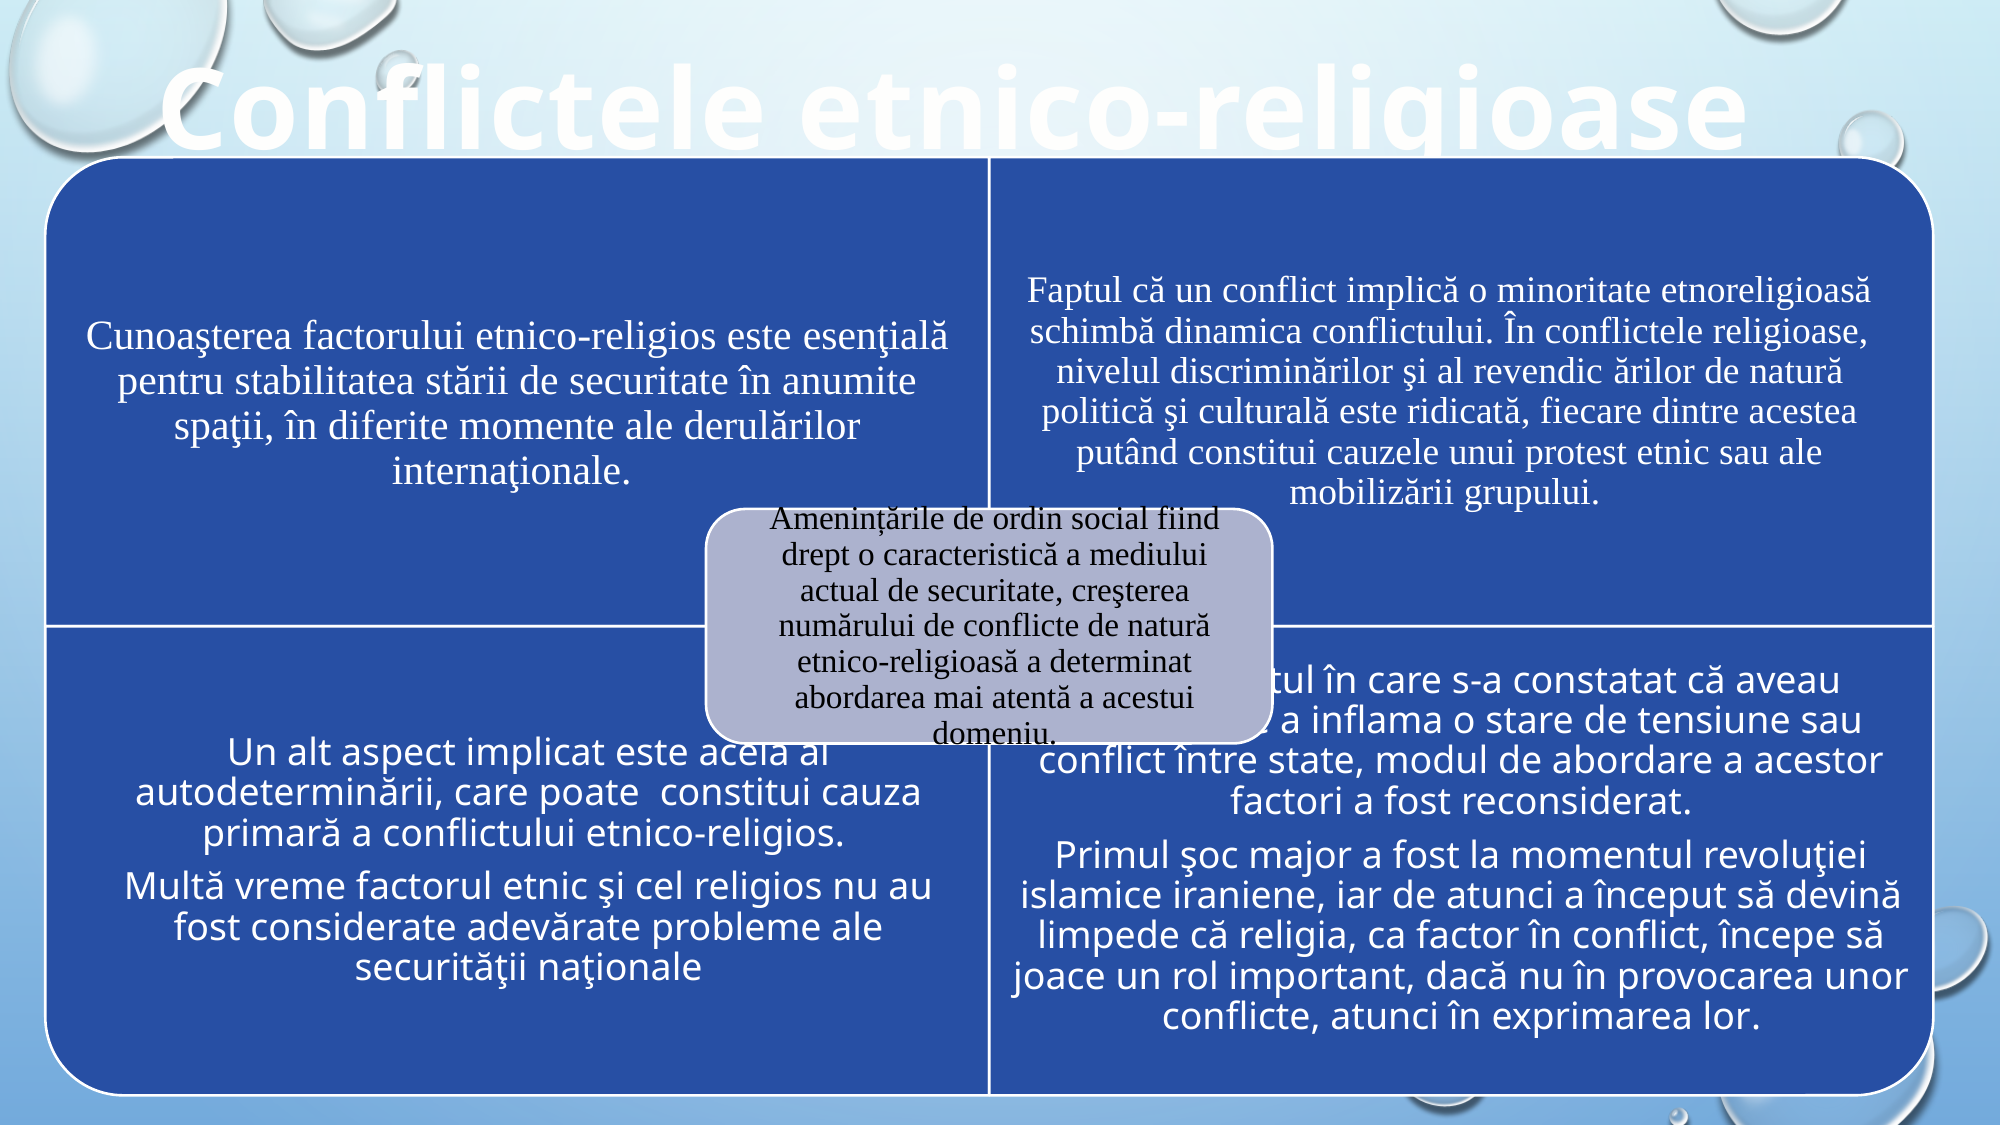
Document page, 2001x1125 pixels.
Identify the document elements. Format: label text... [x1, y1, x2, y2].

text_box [44, 156, 1934, 1096]
text_box Conflictele etnico-religioase [141, 29, 1768, 155]
picture [0, 0, 2000, 1125]
